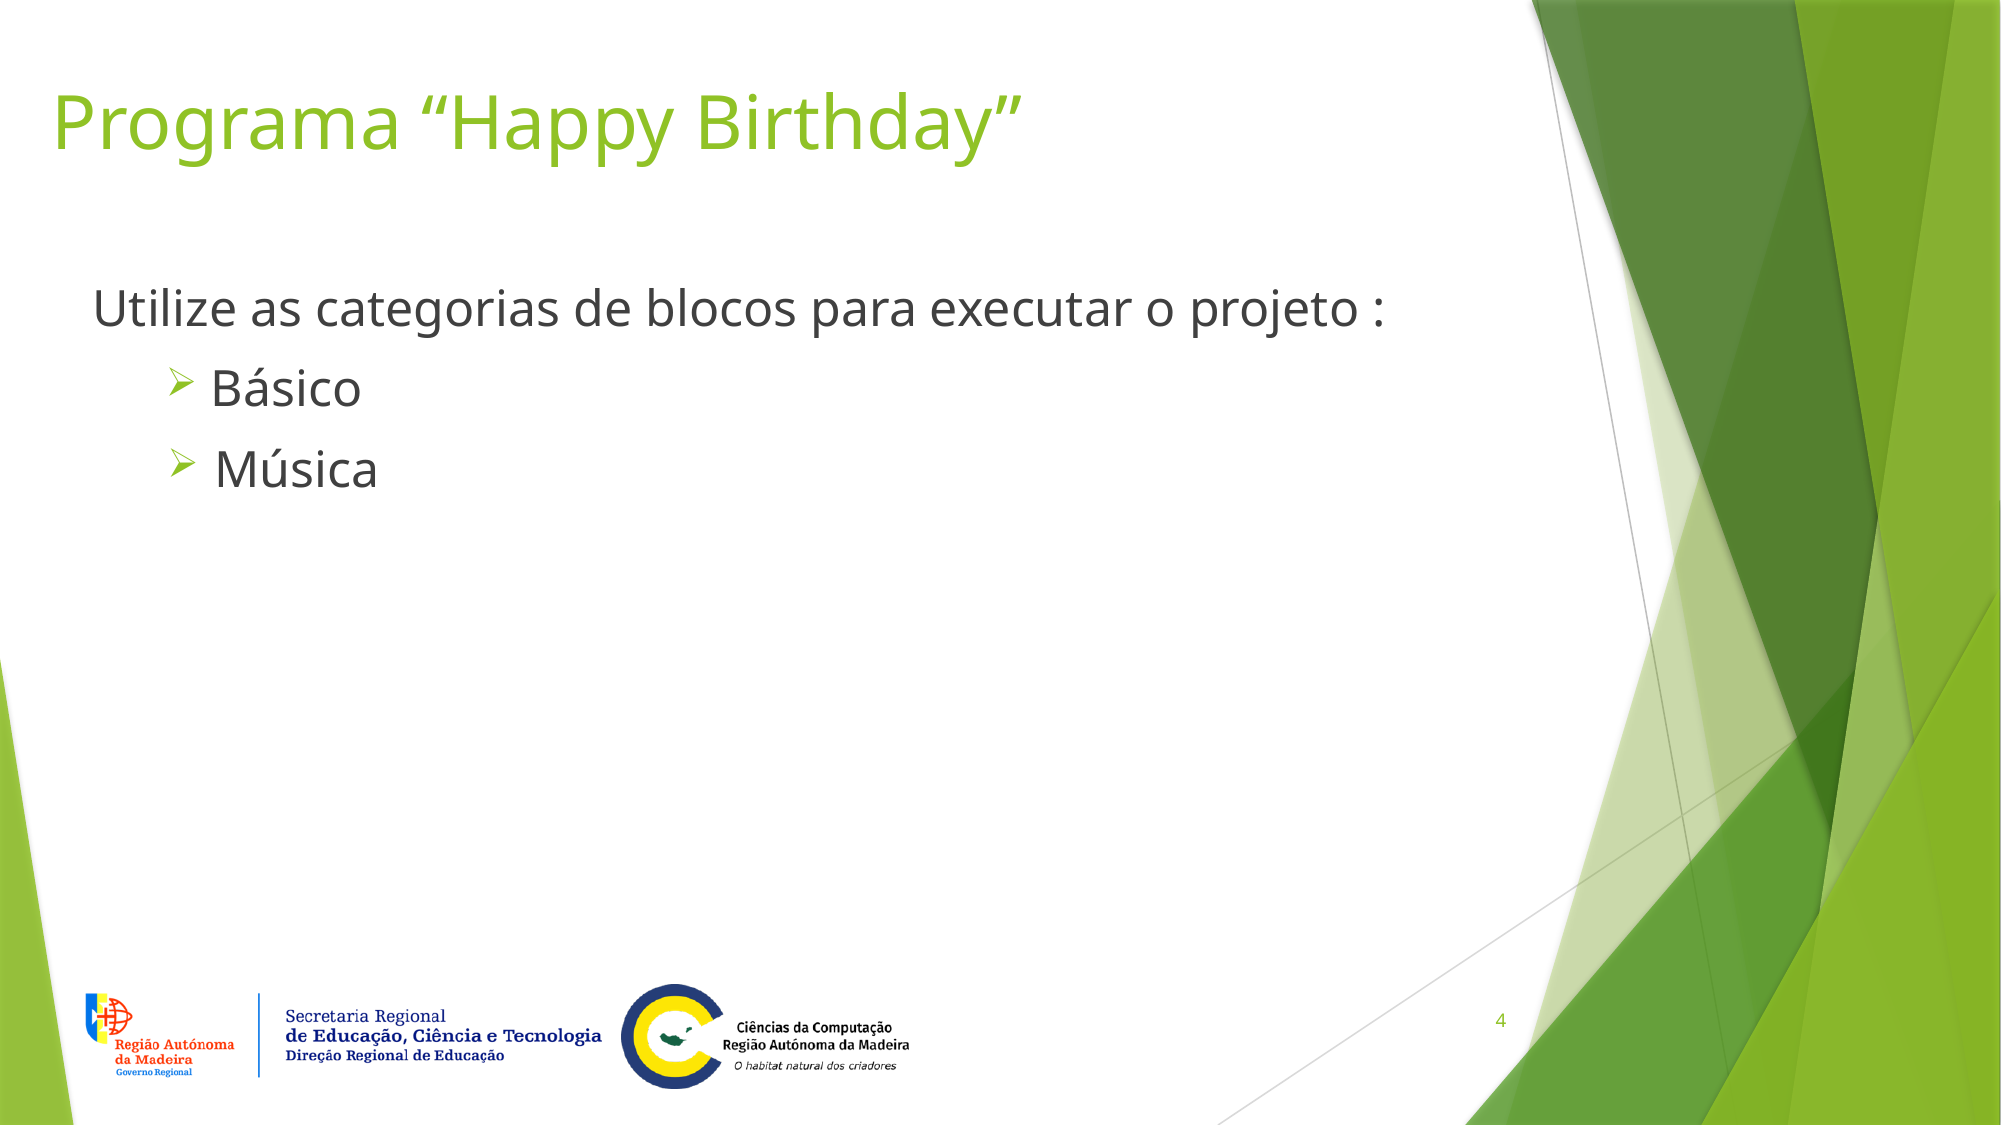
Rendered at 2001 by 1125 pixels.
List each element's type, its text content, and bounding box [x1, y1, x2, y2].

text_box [76, 983, 910, 1090]
slide_number 4 [1409, 991, 1522, 1051]
list Utilize as categorias de blocos para executar o projeto : Básico Música [77, 284, 1488, 906]
title Programa “Happy Birthday” [36, 66, 1587, 284]
